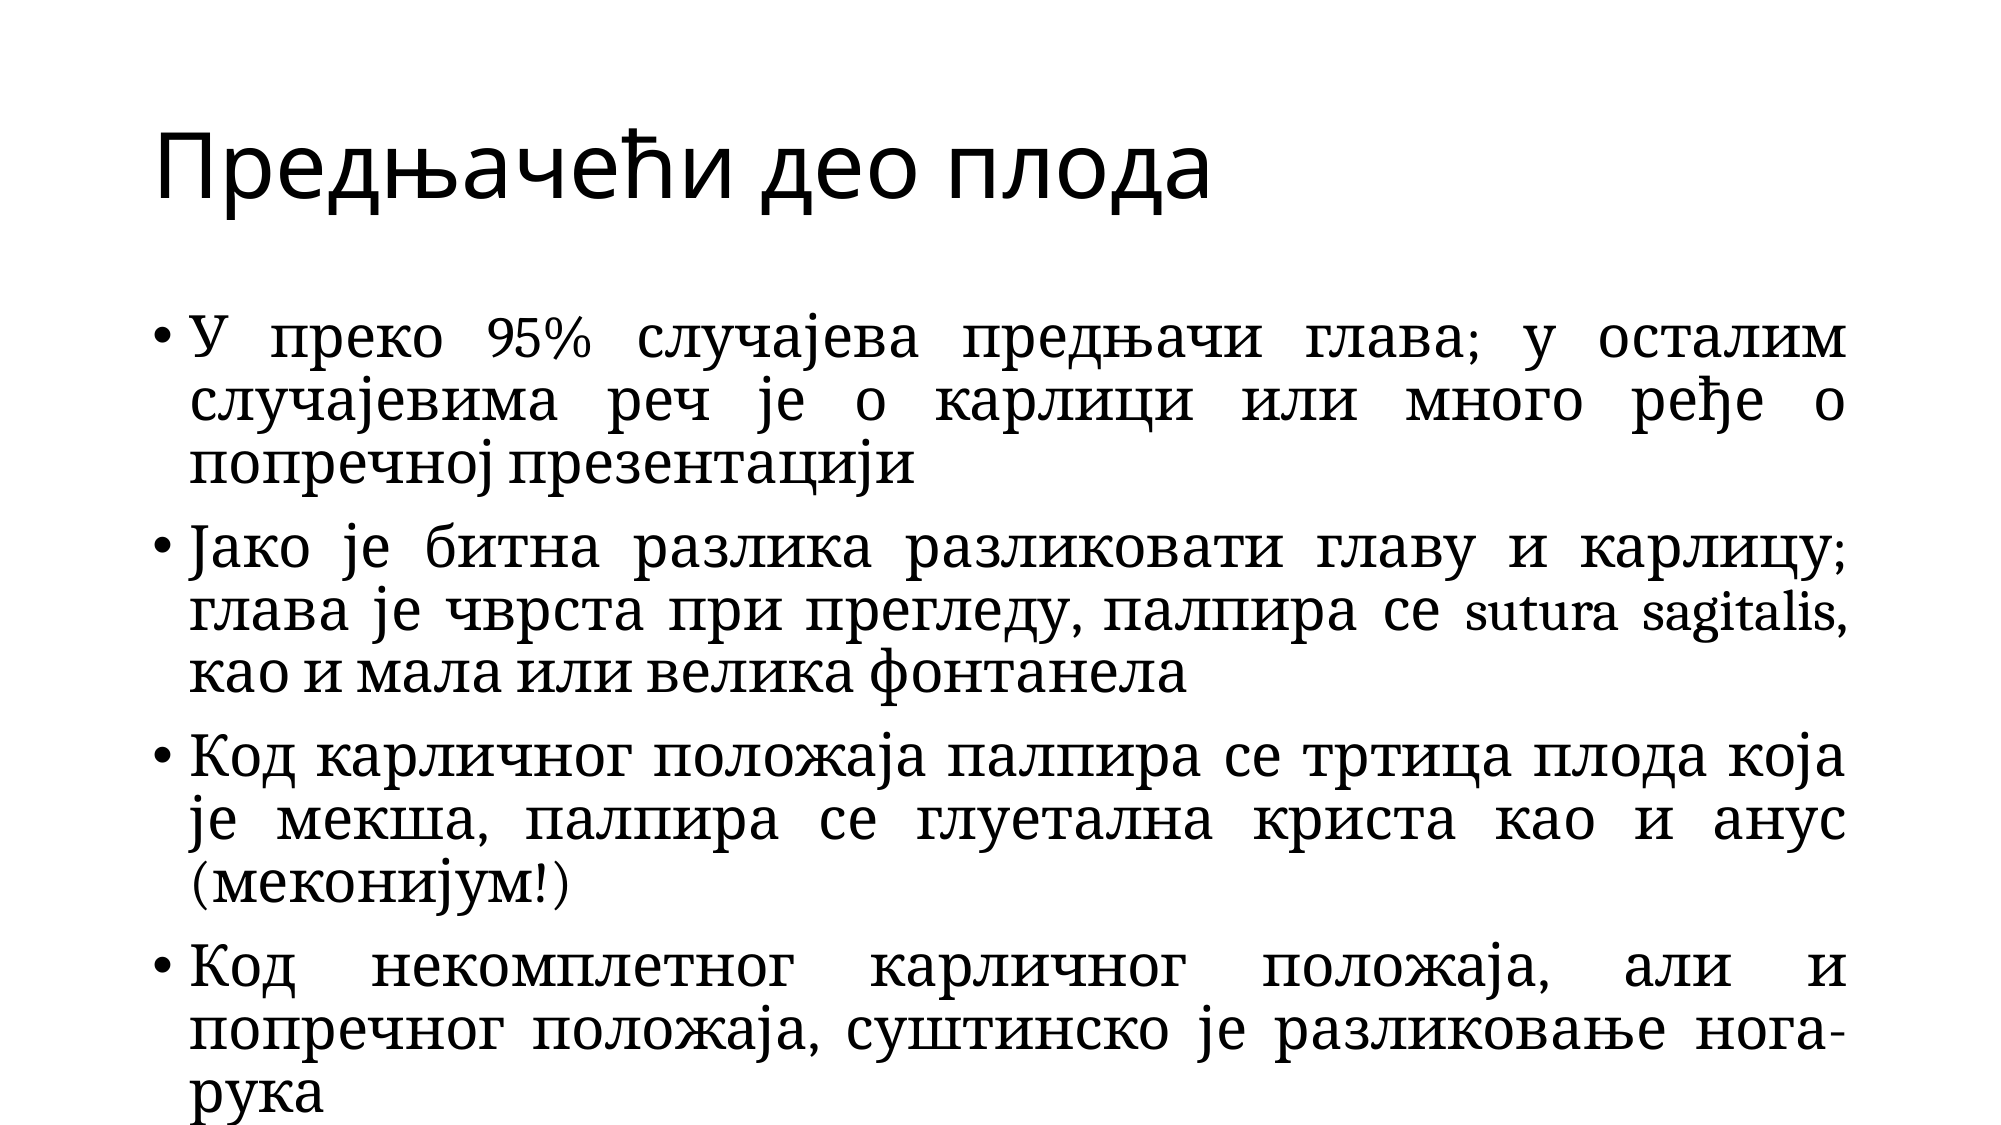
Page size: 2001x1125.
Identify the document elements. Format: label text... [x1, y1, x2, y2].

list У преко 95% случајева предњачи глава; у осталим случајевима реч је о карлици или много ређе о попречној презентацији Јако је битна разлика разликовати главу и карлицу; глава је чврста при прегледу, палпира се sutura sagitalis, као и мала или велика фонтанела Код карличног положаја палпира се тртица плода која је мекша, палпира се глуетална криста као и анус (меконијум!) Код некомплетног карличног положаја, али и попречног положаја, суштинско је разликовање нога- рука [137, 299, 1863, 1014]
title Предњачећи део плода [137, 59, 1863, 278]
